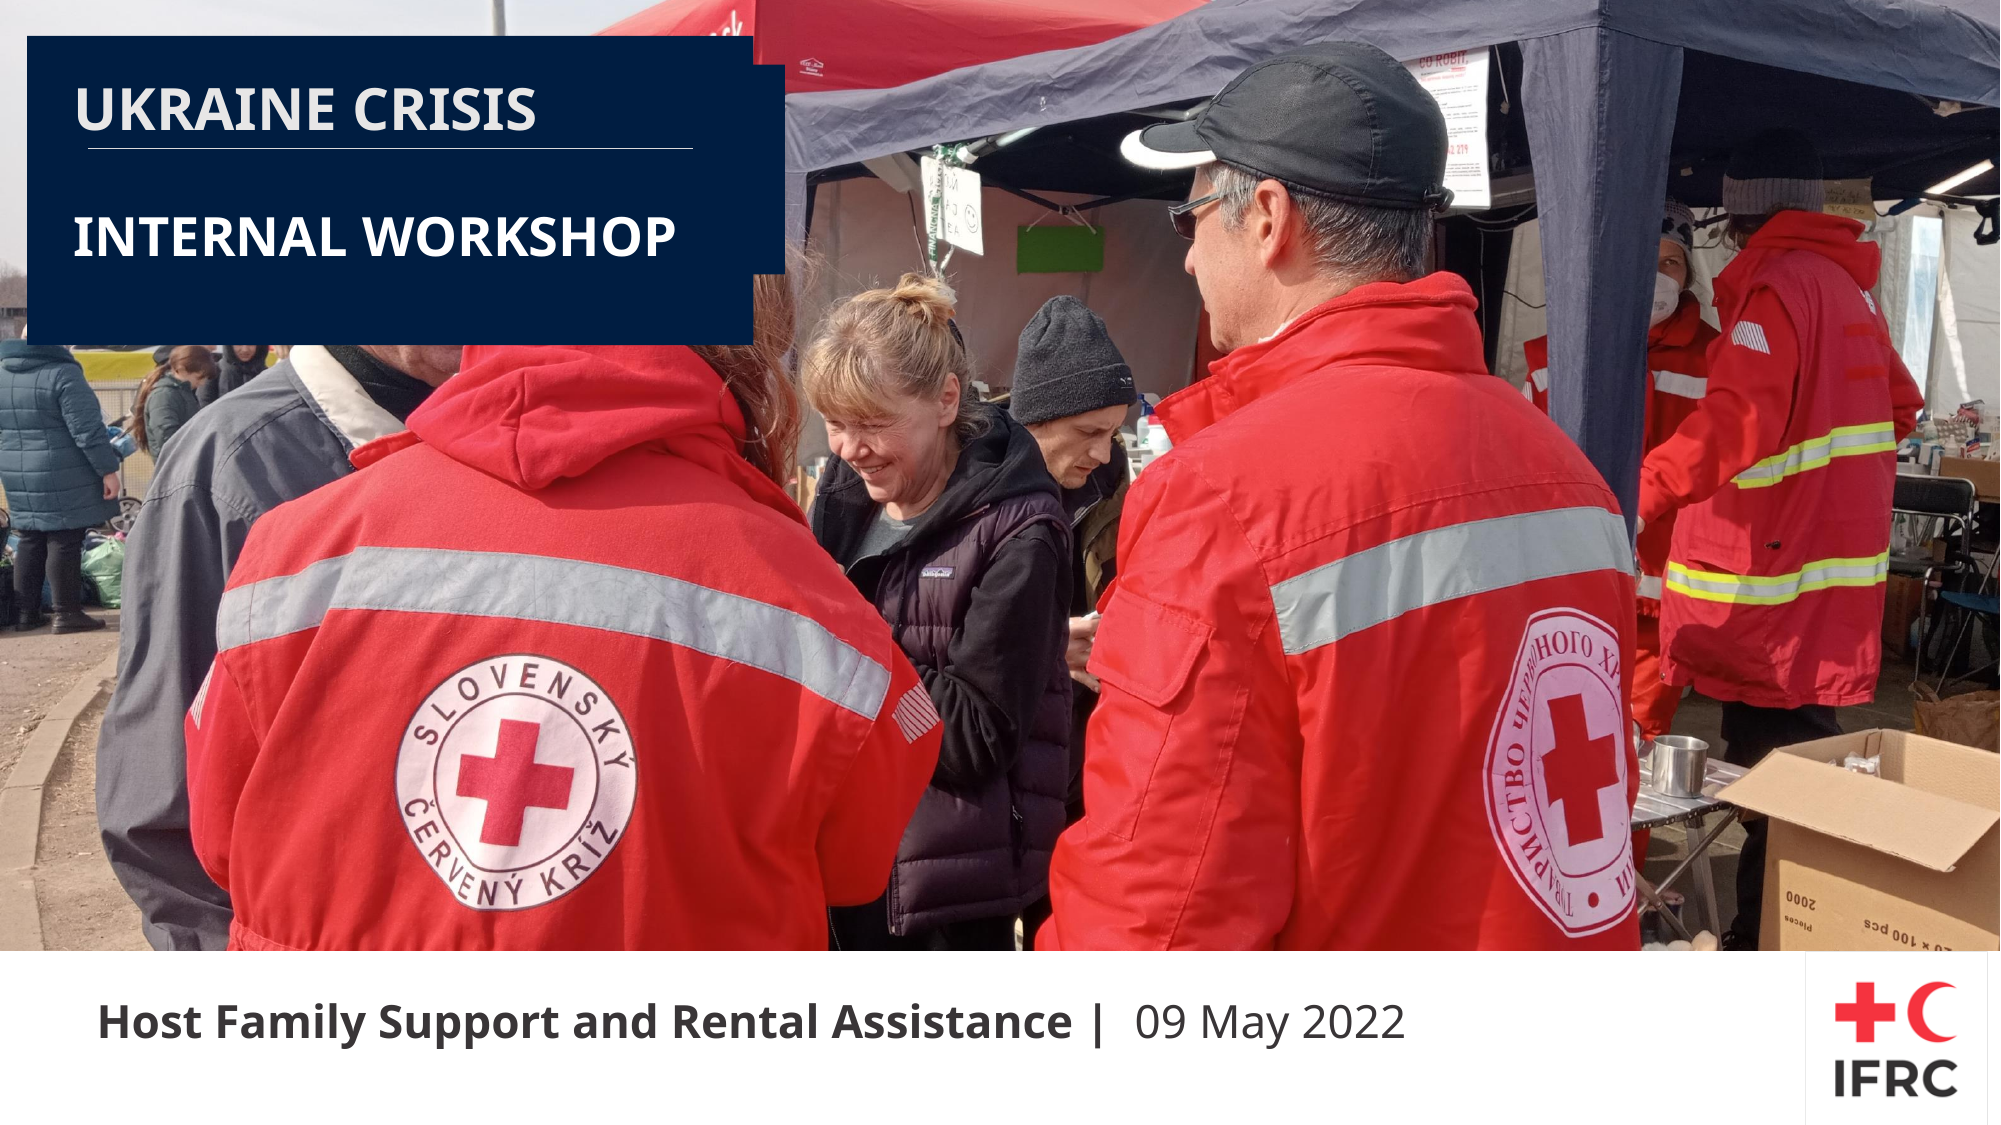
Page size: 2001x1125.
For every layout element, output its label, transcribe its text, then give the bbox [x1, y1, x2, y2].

picture [0, 0, 2000, 1125]
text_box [27, 35, 785, 346]
text_box Host Family Support and Rental Assistance | 09 May 2022 [81, 985, 1422, 1055]
